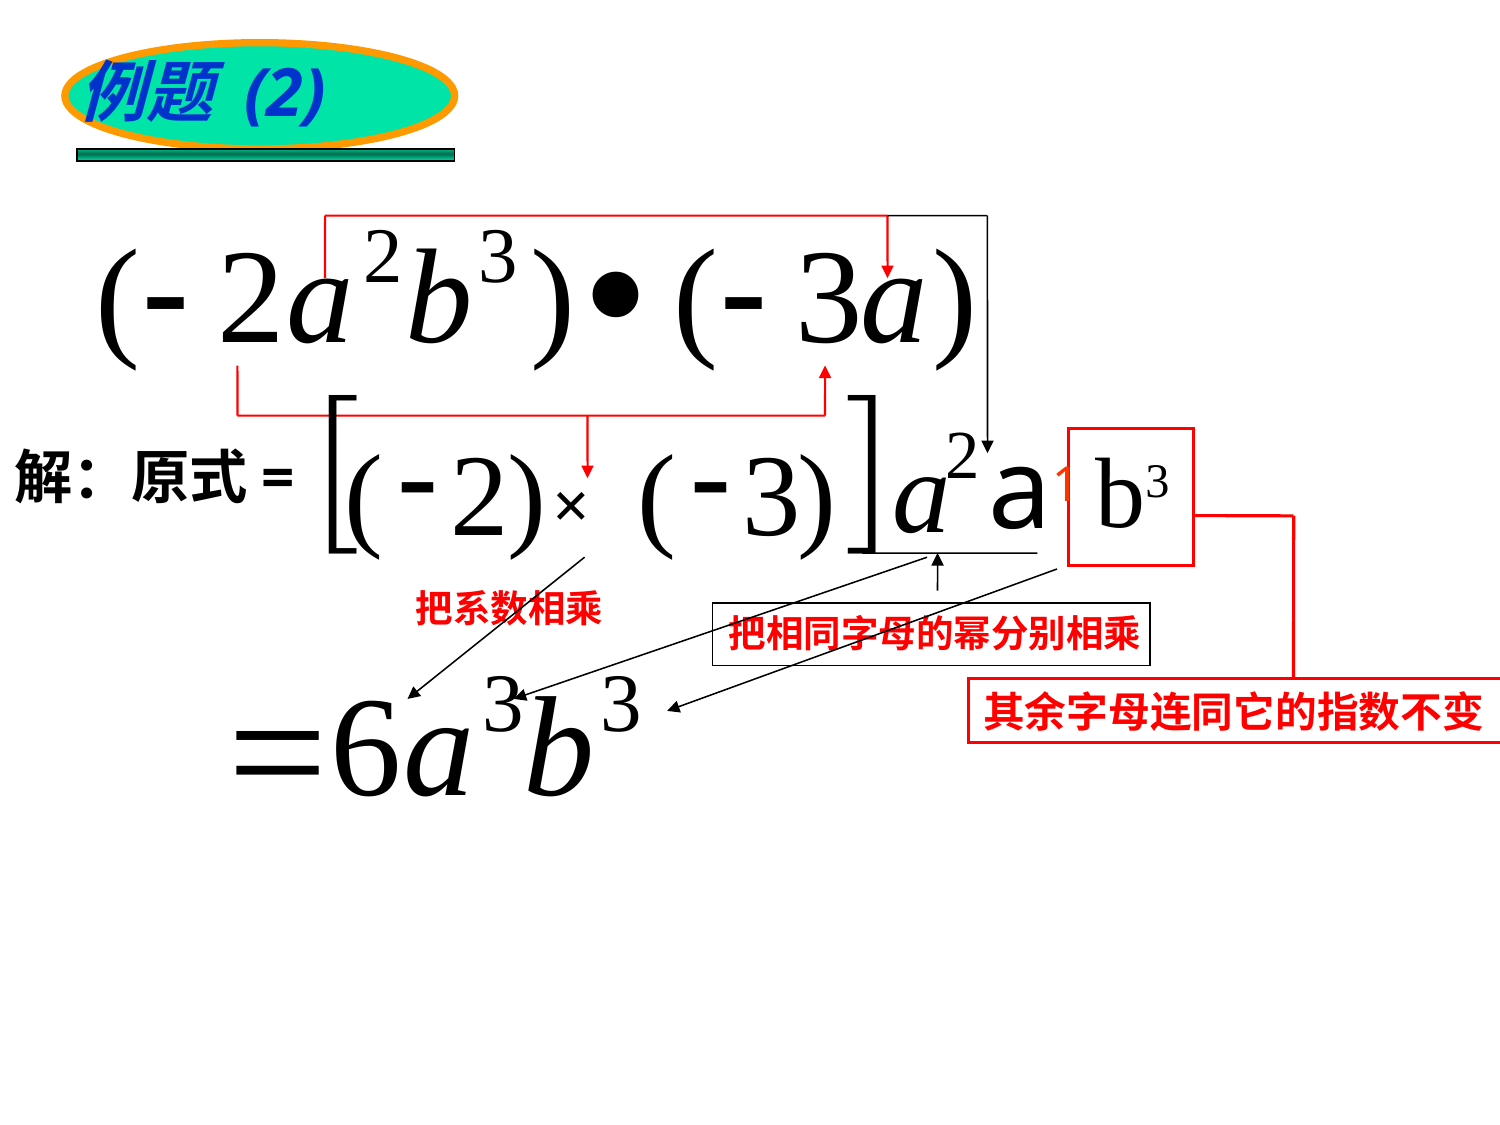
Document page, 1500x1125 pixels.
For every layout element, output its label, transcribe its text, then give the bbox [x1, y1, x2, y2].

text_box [76, 196, 999, 399]
text_box 把系数相乘 [400, 578, 557, 638]
text_box [667, 694, 712, 713]
text_box [141, 138, 379, 148]
text_box 解：原式= [0, 432, 313, 518]
text_box 把系数相乘 [486, 578, 619, 638]
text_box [893, 408, 1246, 559]
text_box [76, 148, 455, 161]
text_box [968, 428, 1500, 747]
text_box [712, 559, 968, 697]
text_box 例题 (2) [64, 42, 632, 138]
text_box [199, 640, 663, 831]
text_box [313, 361, 893, 559]
